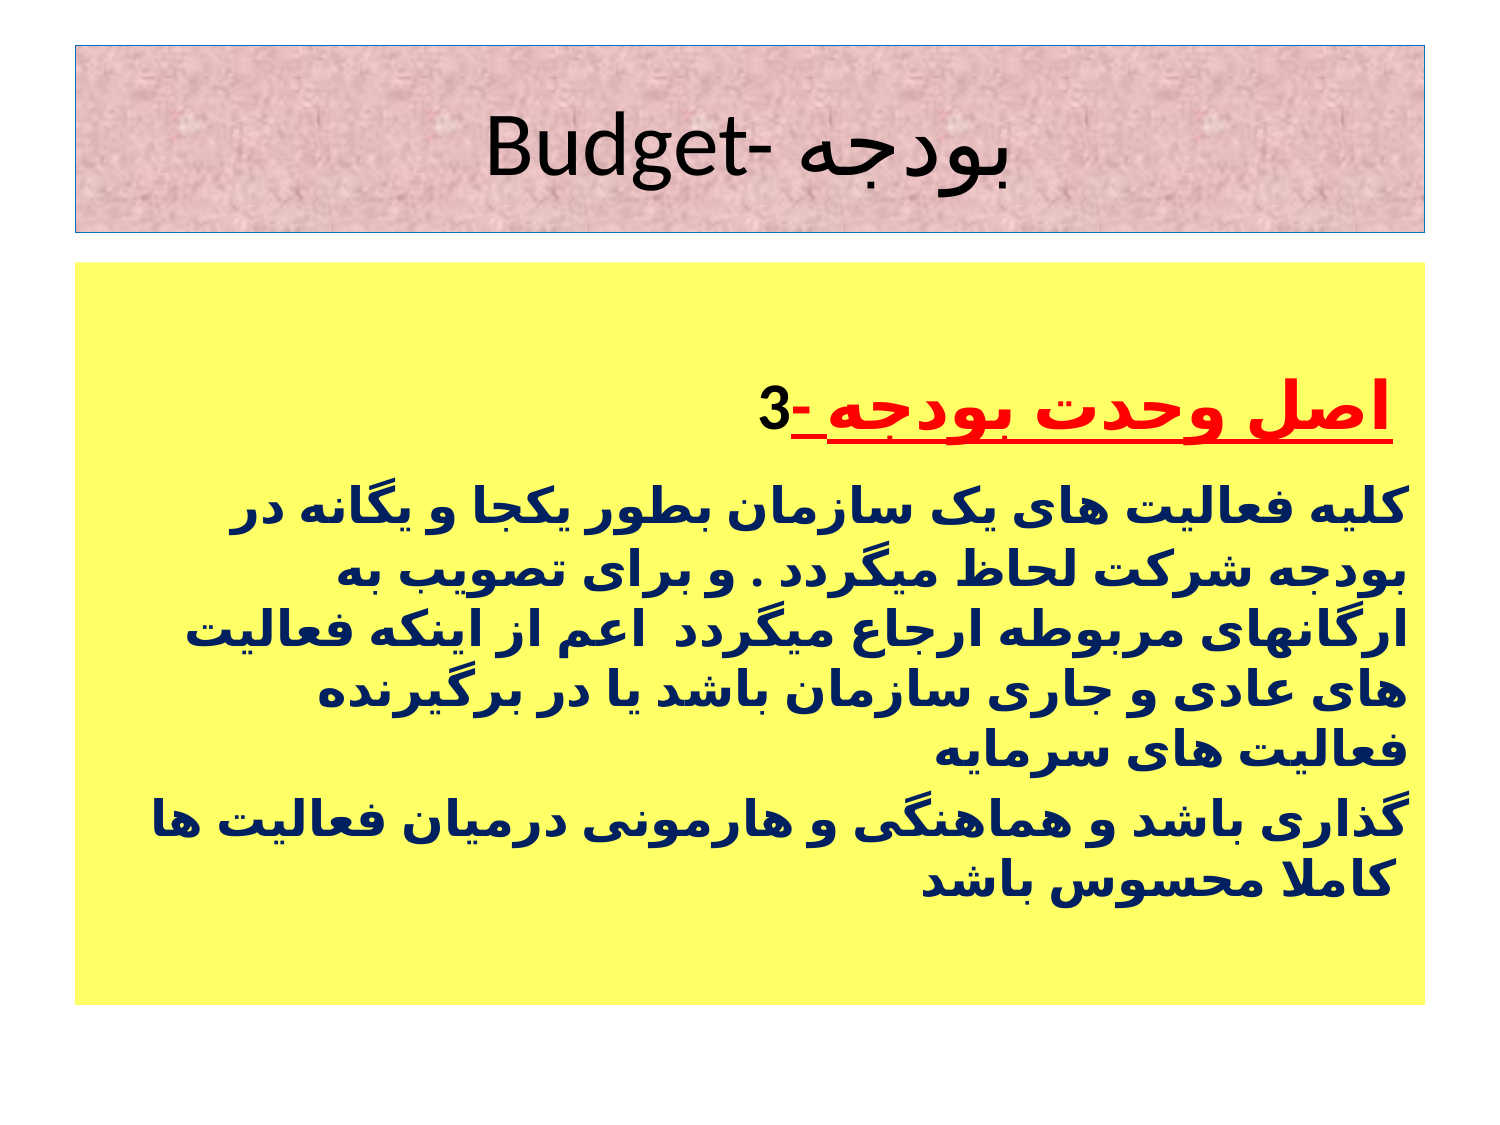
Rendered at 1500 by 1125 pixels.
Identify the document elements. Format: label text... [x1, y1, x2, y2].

title Budget- بودجه [75, 45, 1425, 233]
list 3- اصل وحدت بودجه کلیه فعالیت های یک سازمان بطور یکجا و یگانه در بودجه شرکت لحاظ میگردد . و برای تصویب به ارگانهای مربوطه ارجاع میگردد اعم از اینکه فعالیت های عادی و جاری سازمان باشد یا در برگیرنده فعالیت های سرمایه گذاری باشد و هماهنگی و هارمونی درمیان فعالیت ها کاملا محسوس باشد [75, 262, 1425, 1005]
